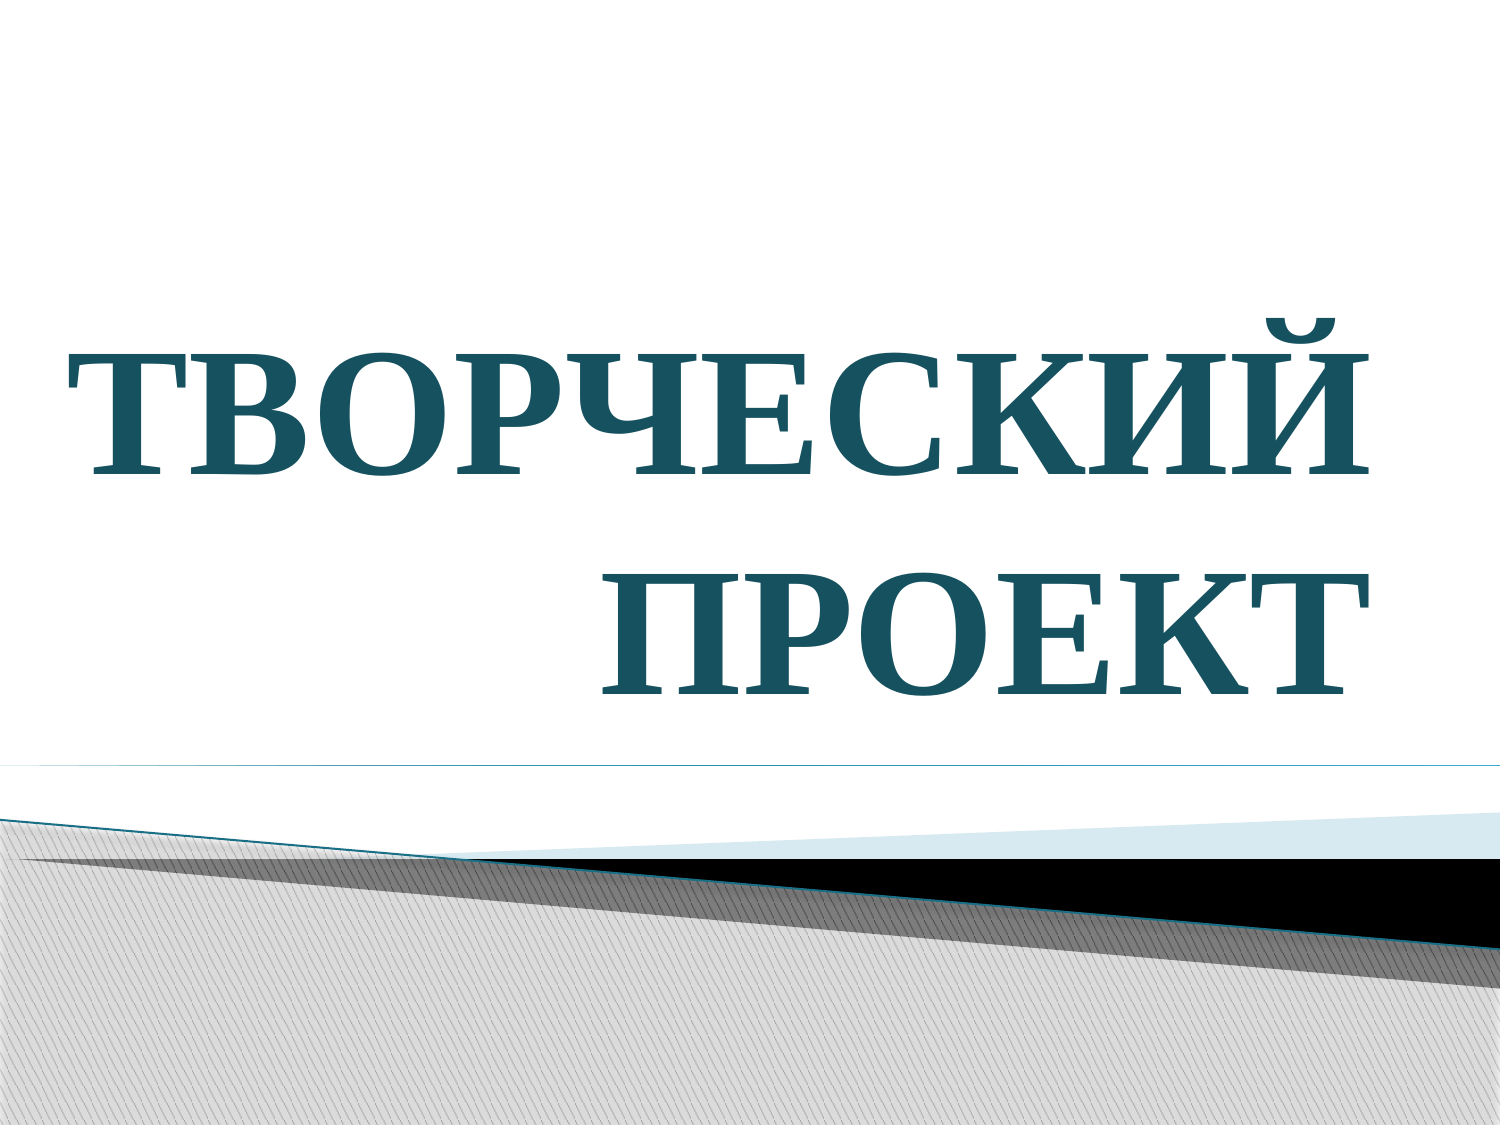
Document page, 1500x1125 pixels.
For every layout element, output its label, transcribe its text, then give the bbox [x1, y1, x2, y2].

title ТВОРЧЕСКИЙ ПРОЕКТ [46, 175, 1388, 739]
picture [5, 859, 1500, 989]
